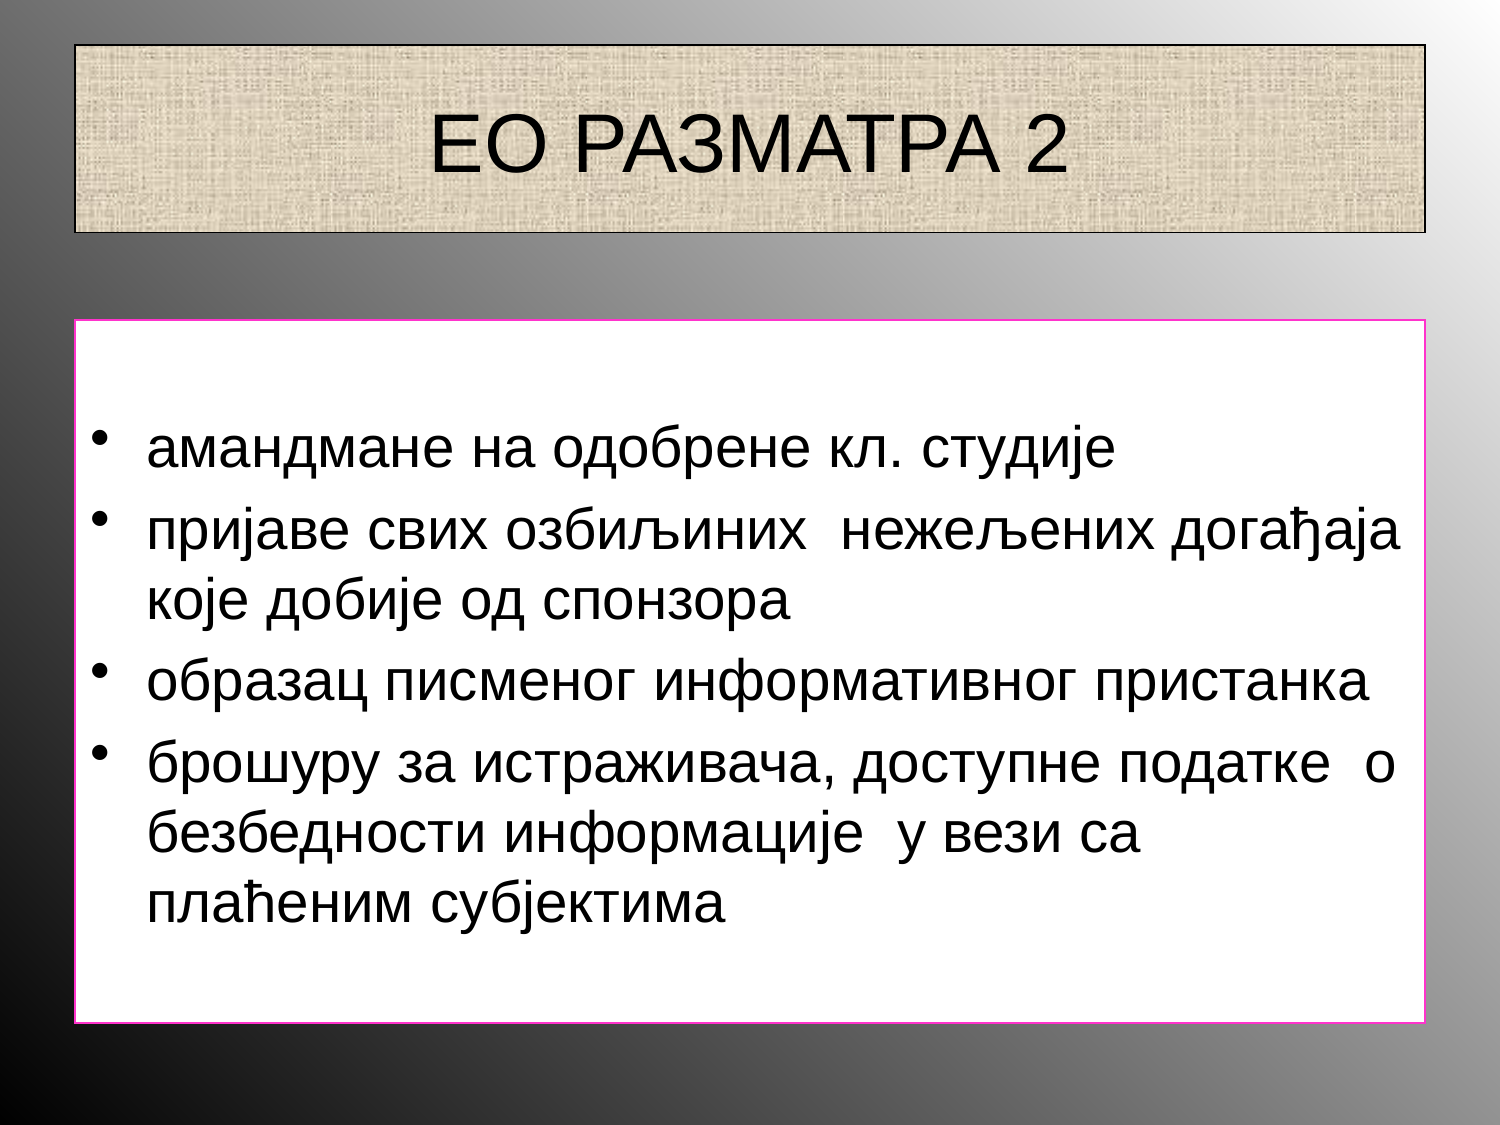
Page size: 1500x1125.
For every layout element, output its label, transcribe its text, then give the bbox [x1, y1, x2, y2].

title ЕО РАЗМАТРА 2 [74, 44, 1426, 233]
list амандмане на одобрене кл. студије пријаве свих озбиљиних нежељених догађаја које добије од спонзора образац писменог информативног пристанка брошуру за истраживача, доступне податке о безбедности информације у вези са плаћеним субјектима [74, 319, 1426, 1024]
